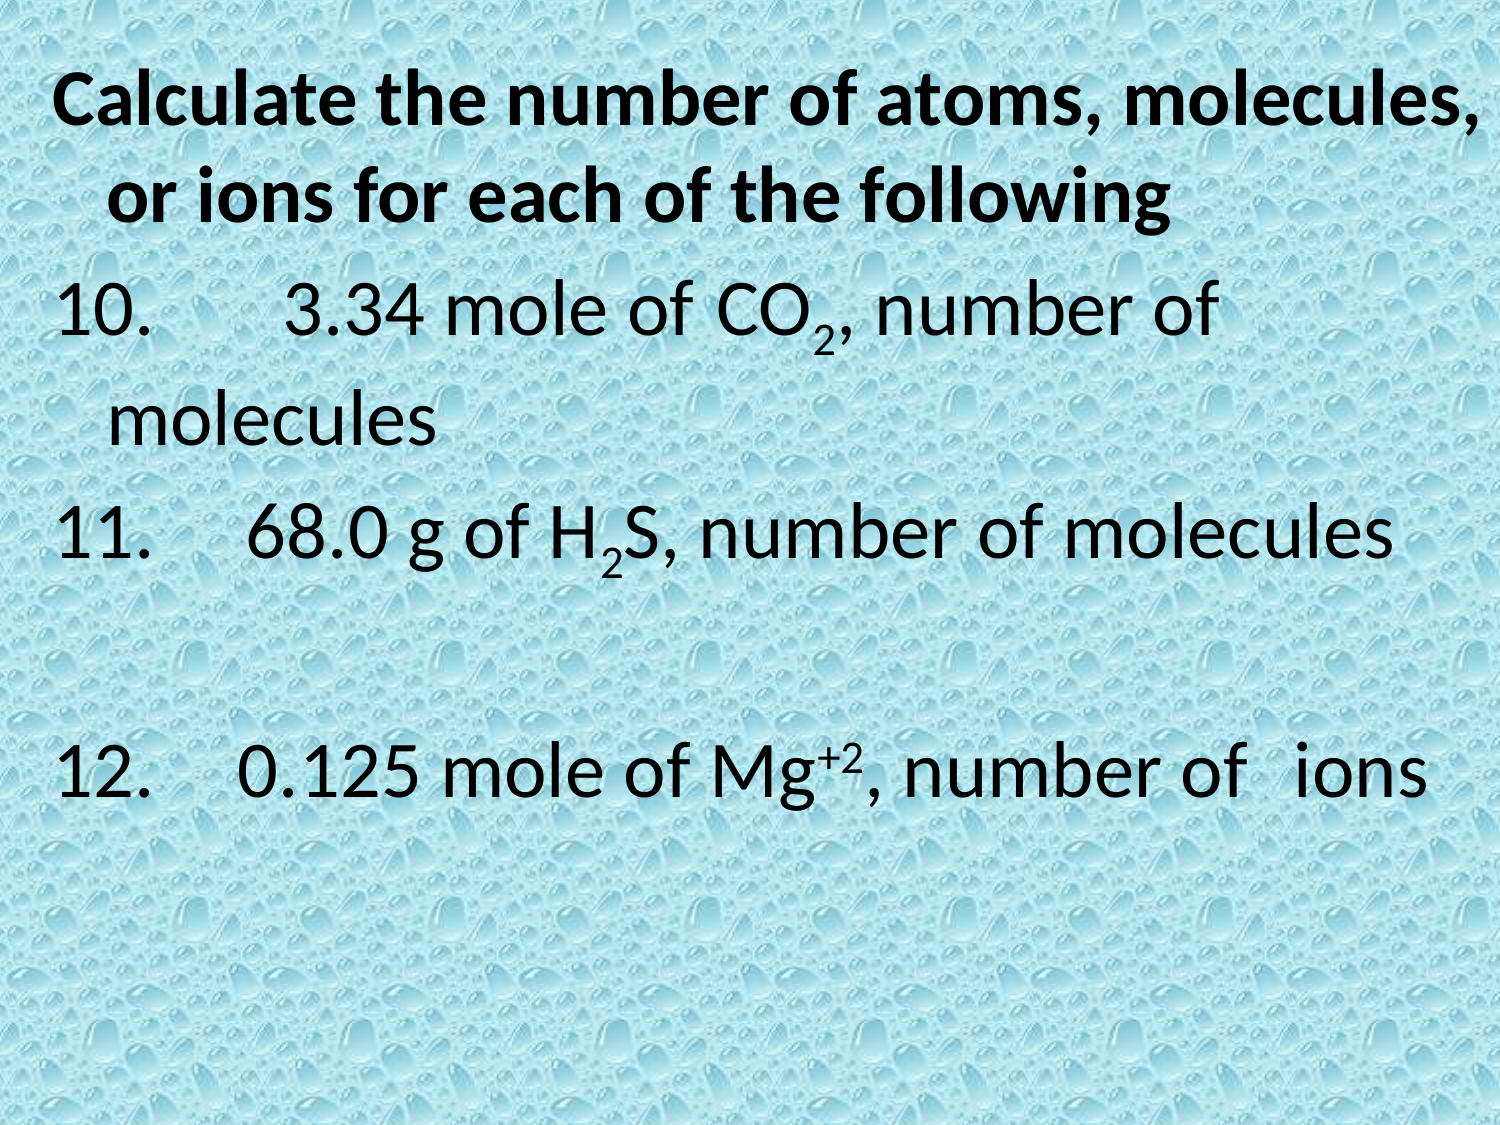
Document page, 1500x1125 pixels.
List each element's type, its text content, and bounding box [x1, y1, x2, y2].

list Calculate the number of atoms, molecules, or ions for each of the following 10. 3.34 mole of CO2, number of molecules 11. 68.0 g of H2S, number of molecules 12. 0.125 mole of Mg+2, number of ions [37, 37, 1500, 1005]
picture [0, 0, 1500, 1125]
